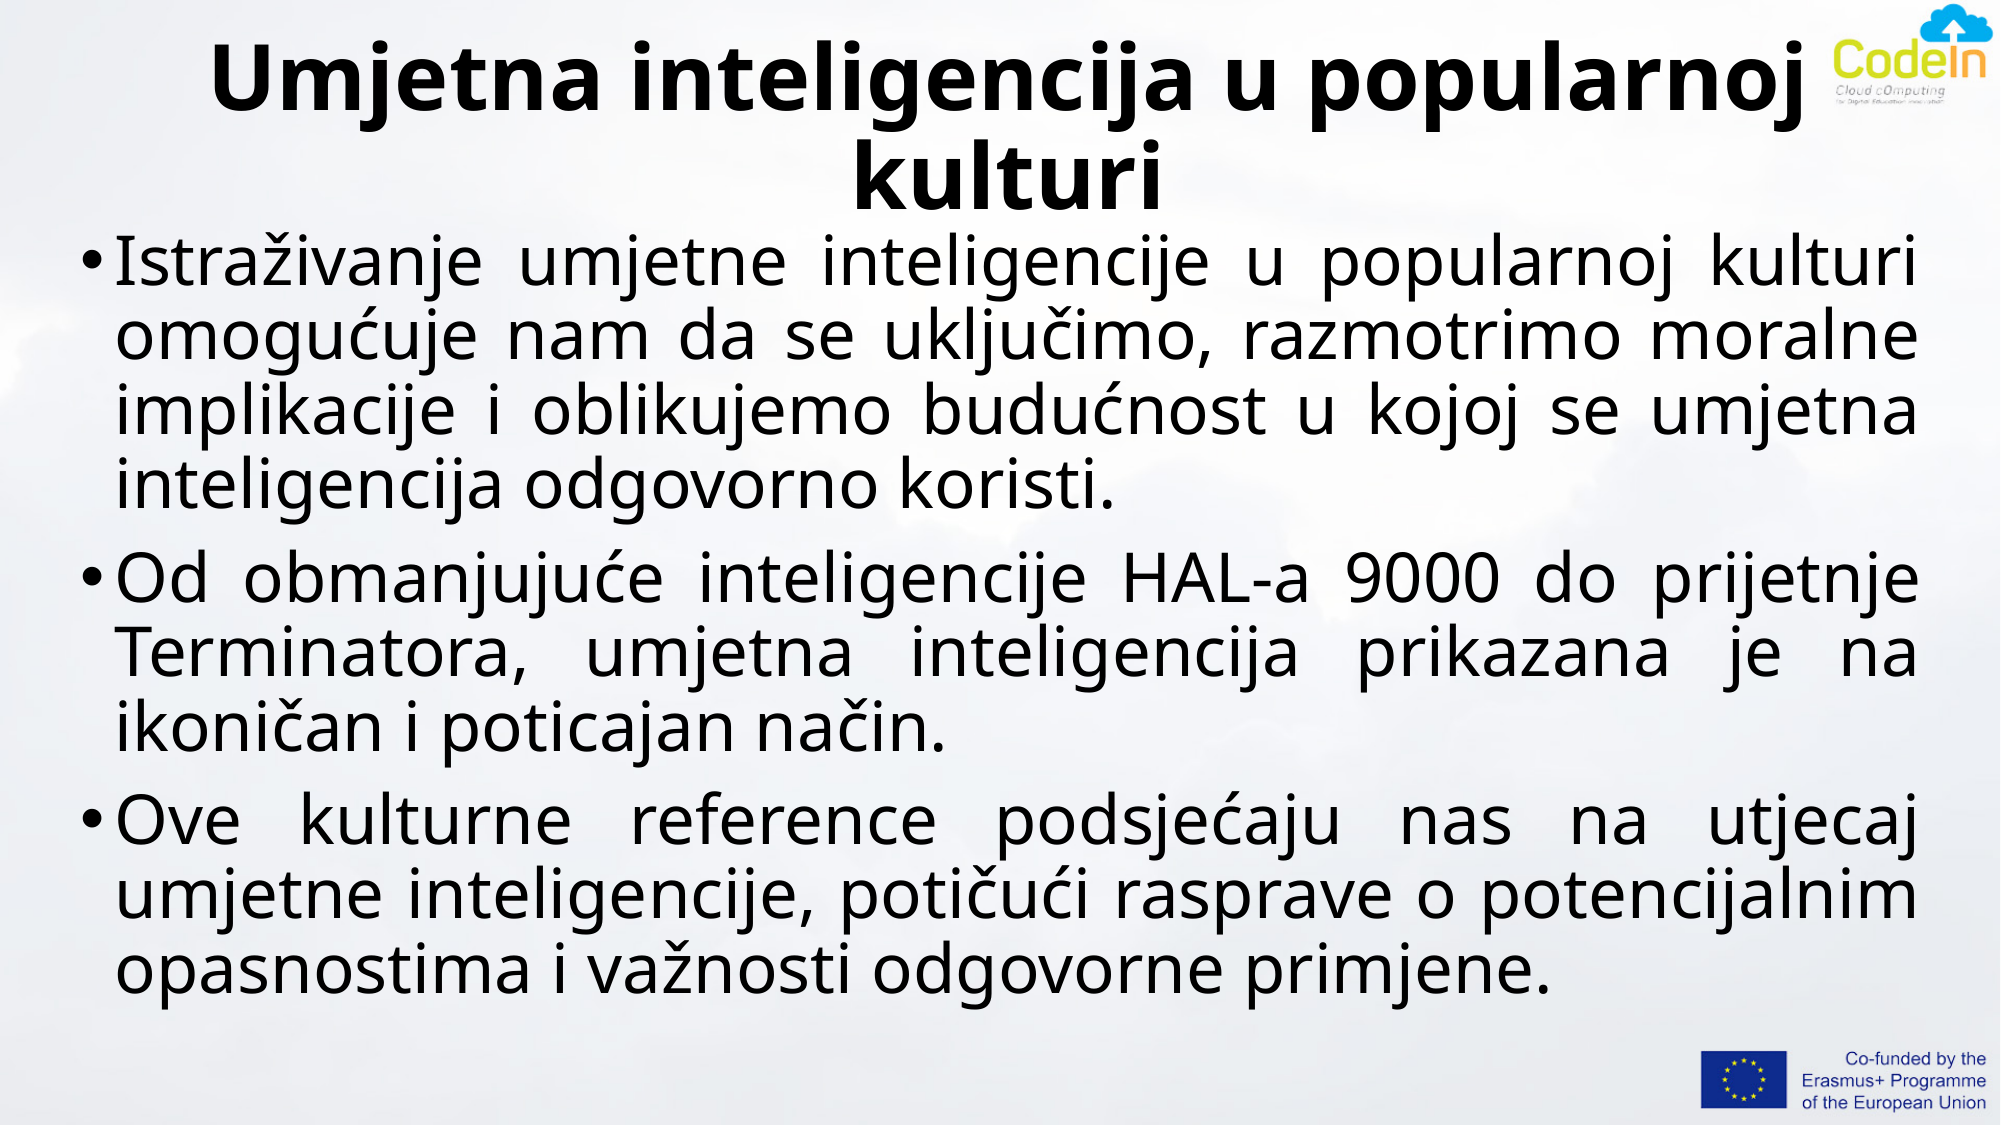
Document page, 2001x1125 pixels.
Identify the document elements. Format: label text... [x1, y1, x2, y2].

list Istraživanje umjetne inteligencije u popularnoj kulturi omogućuje nam da se uključimo, razmotrimo moralne implikacije i oblikujemo budućnost u kojoj se umjetna inteligencija odgovorno koristi. Od obmanjujuće inteligencije HAL-a 9000 do prijetnje Terminatora, umjetna inteligencija prikazana je na ikoničan i poticajan način. Ove kulturne reference podsjećaju nas na utjecaj umjetne inteligencije, potičući rasprave o potencijalnim opasnostima i važnosti odgovorne primjene. [65, 218, 1937, 1095]
picture [0, 0, 2001, 1125]
title Umjetna inteligencija u popularnoj kulturi [145, 21, 1871, 218]
